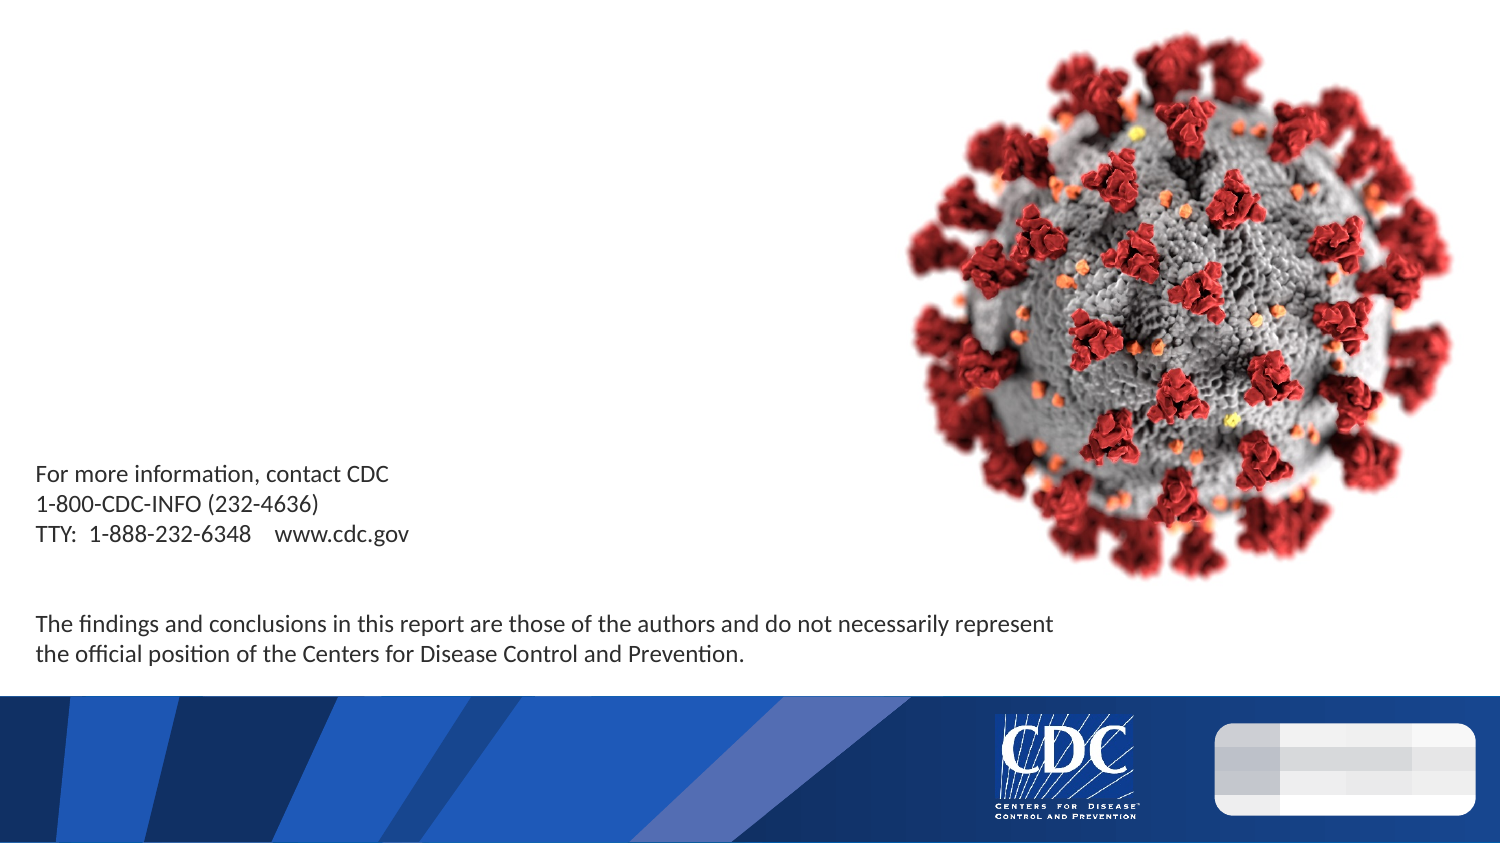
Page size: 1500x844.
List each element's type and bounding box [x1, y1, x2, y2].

picture [875, 28, 1480, 599]
picture [995, 714, 1140, 819]
